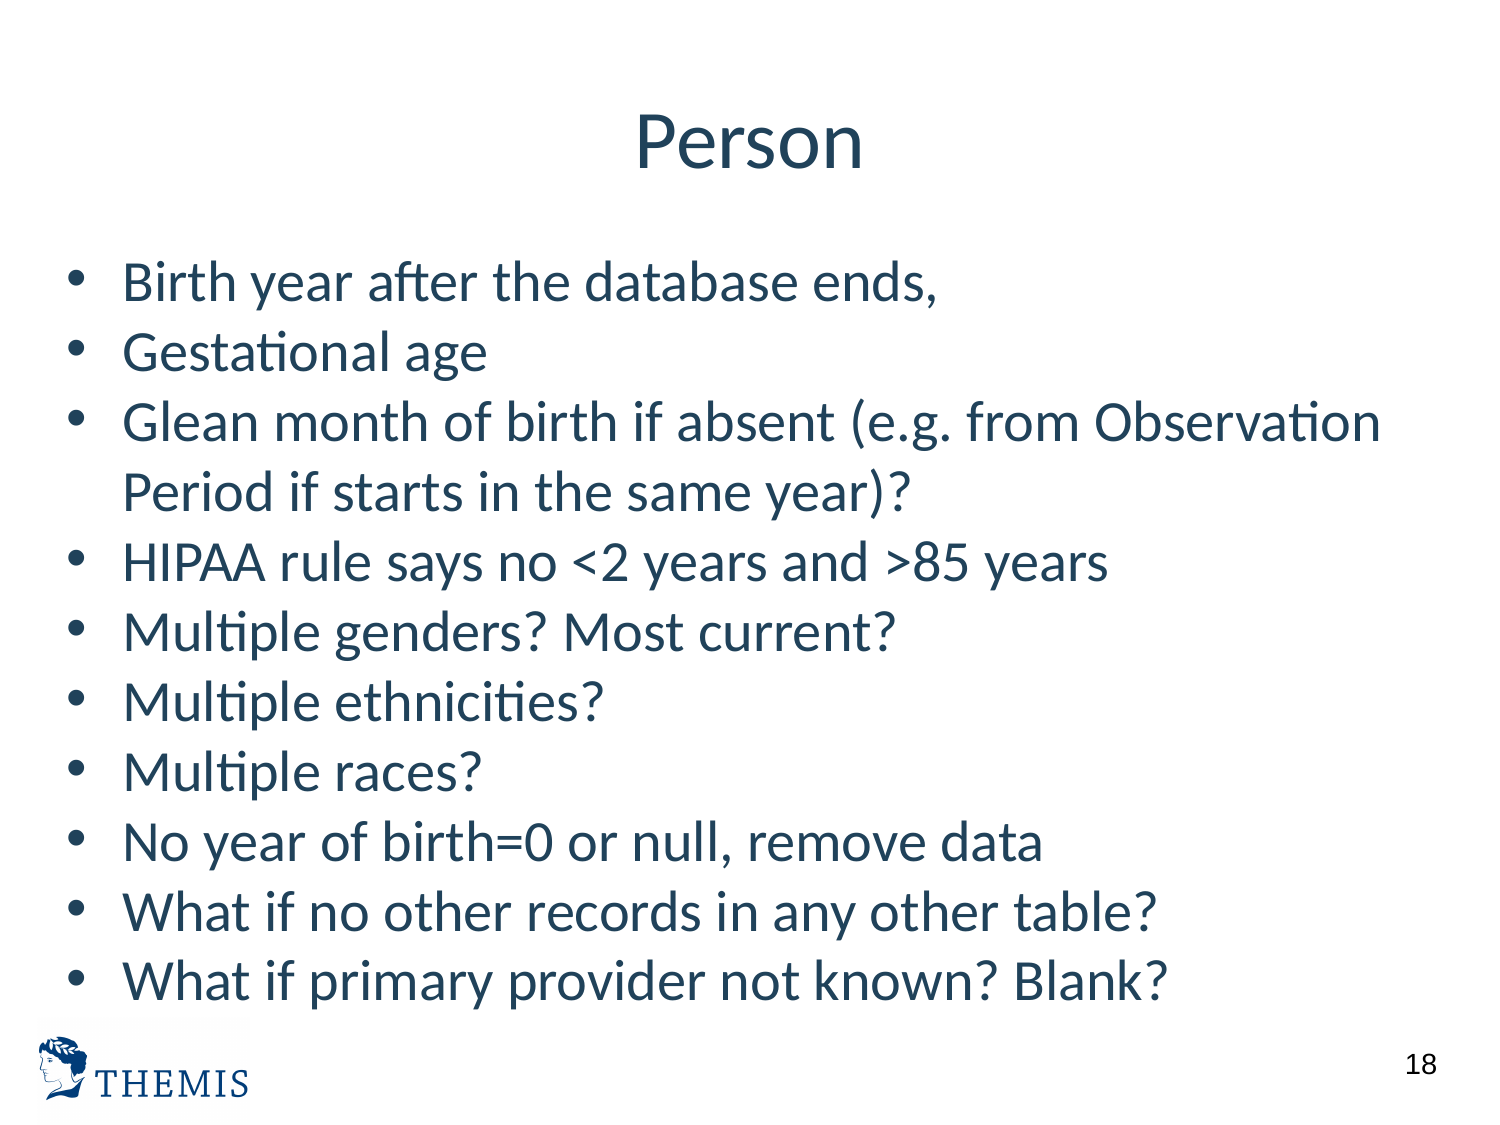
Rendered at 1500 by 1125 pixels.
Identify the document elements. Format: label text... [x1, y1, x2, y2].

list Birth year after the database ends, Gestational age Glean month of birth if absent (e.g. from Observation Period if starts in the same year)? HIPAA rule says no <2 years and >85 years Multiple genders? Most current? Multiple ethnicities? Multiple races? No year of birth=0 or null, remove data What if no other records in any other table? What if primary provider not known? Blank? [51, 227, 1449, 975]
picture [37, 1017, 250, 1125]
title Person [51, 72, 1449, 199]
slide_number 18 [1389, 1019, 1480, 1106]
